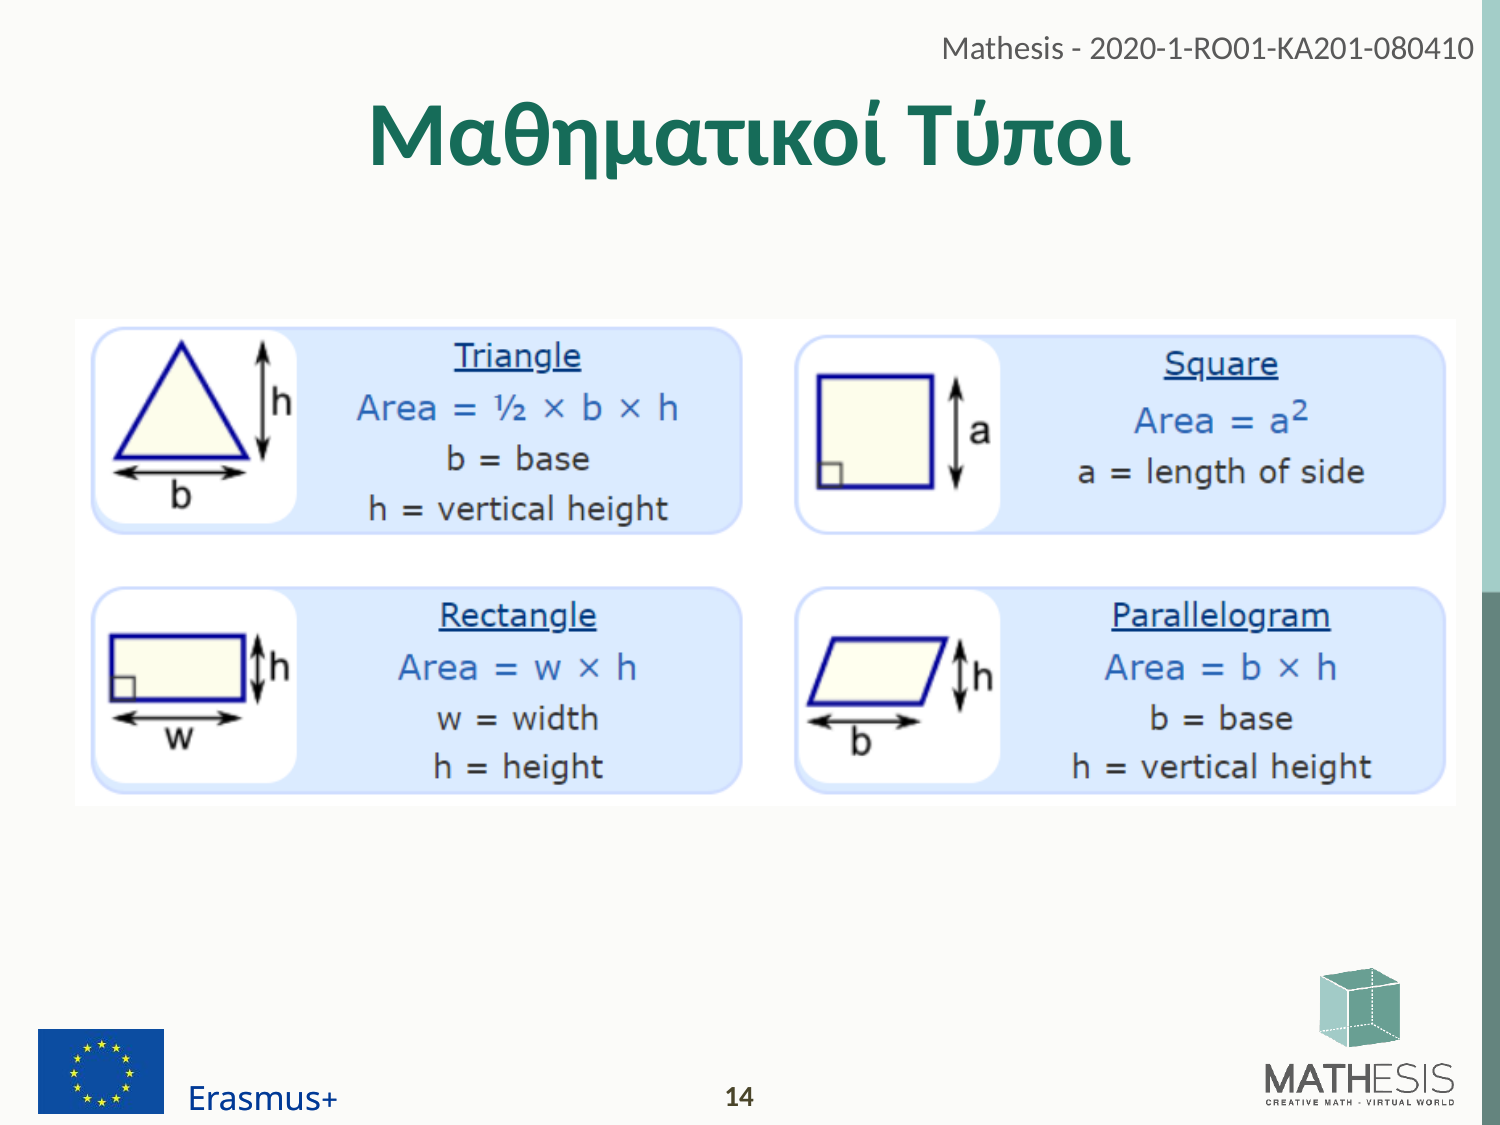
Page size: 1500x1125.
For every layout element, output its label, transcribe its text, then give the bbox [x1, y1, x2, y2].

picture [74, 319, 1456, 806]
title Μαθηματικοί Τύποι [75, 66, 1425, 254]
picture [38, 1029, 164, 1114]
